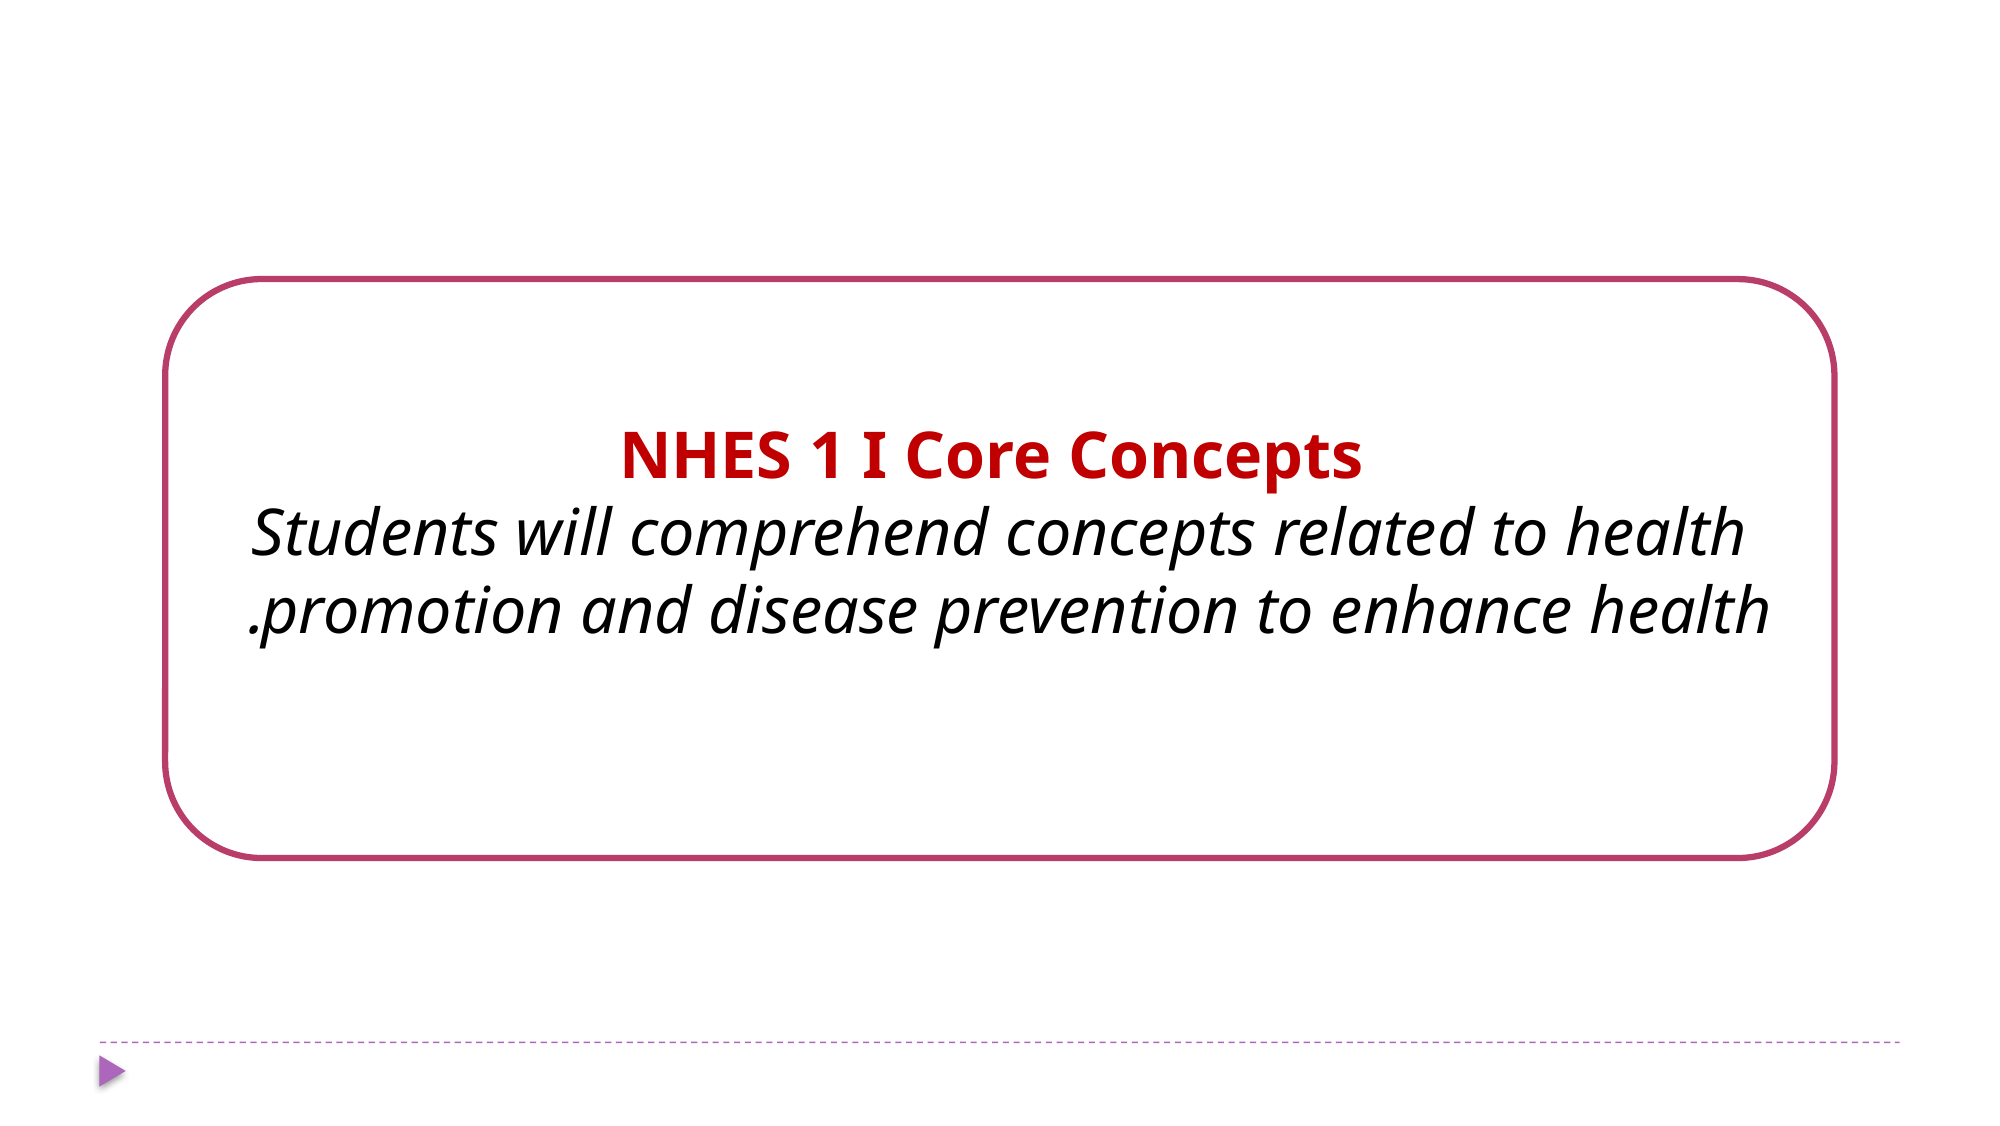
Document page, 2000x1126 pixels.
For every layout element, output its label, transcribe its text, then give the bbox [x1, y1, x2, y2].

text_box NHES 1 I Core Concepts Students will comprehend concepts related to health promotion and disease prevention to enhance health. [163, 277, 1836, 860]
